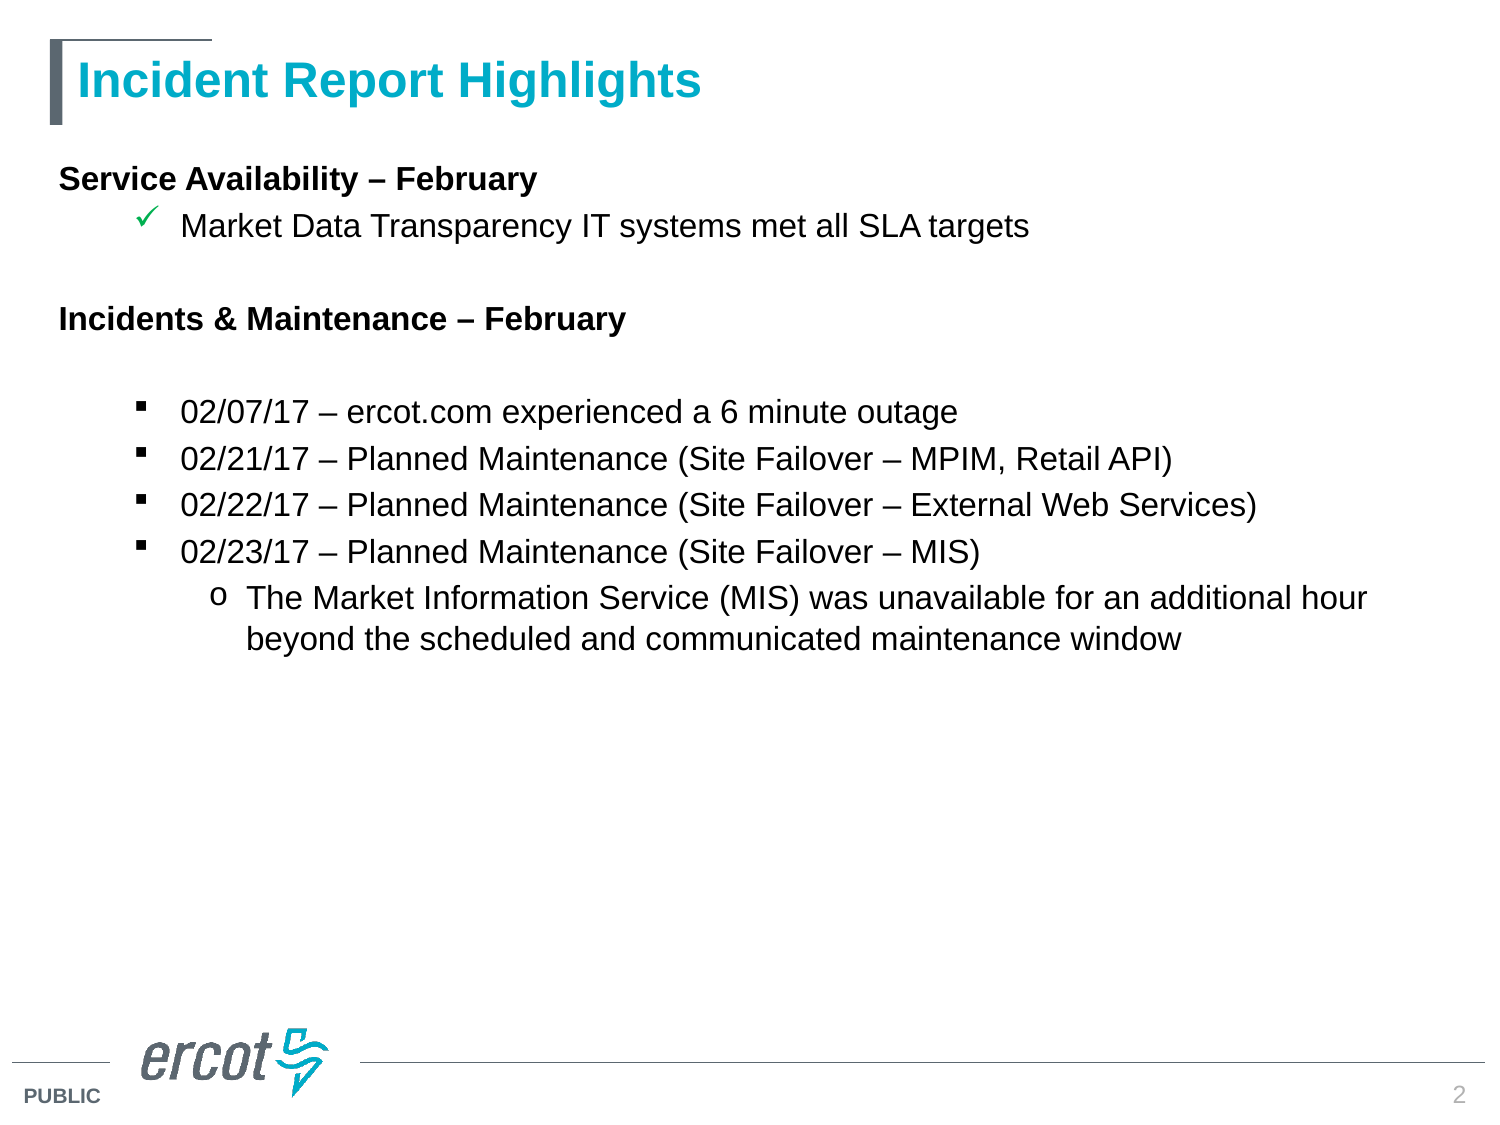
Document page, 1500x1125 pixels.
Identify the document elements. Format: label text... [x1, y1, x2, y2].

picture [137, 1038, 332, 1100]
title Incident Report Highlights [62, 39, 1450, 138]
slide_number 2 [1437, 1076, 1475, 1112]
list Service Availability – February Market Data Transparency IT systems met all SLA targets Incidents & Maintenance – February 02/07/17 – ercot.com experienced a 6 minute outage 02/21/17 – Planned Maintenance (Site Failover – MPIM, Retail API) 02/22/17 – Planned Maintenance (Site Failover – External Web Services) 02/23/17 – Planned Maintenance (Site Failover – MIS) The Market Information Service (MIS) was unavailable for an additional hour beyond the scheduled and communicated maintenance window [43, 149, 1469, 1038]
